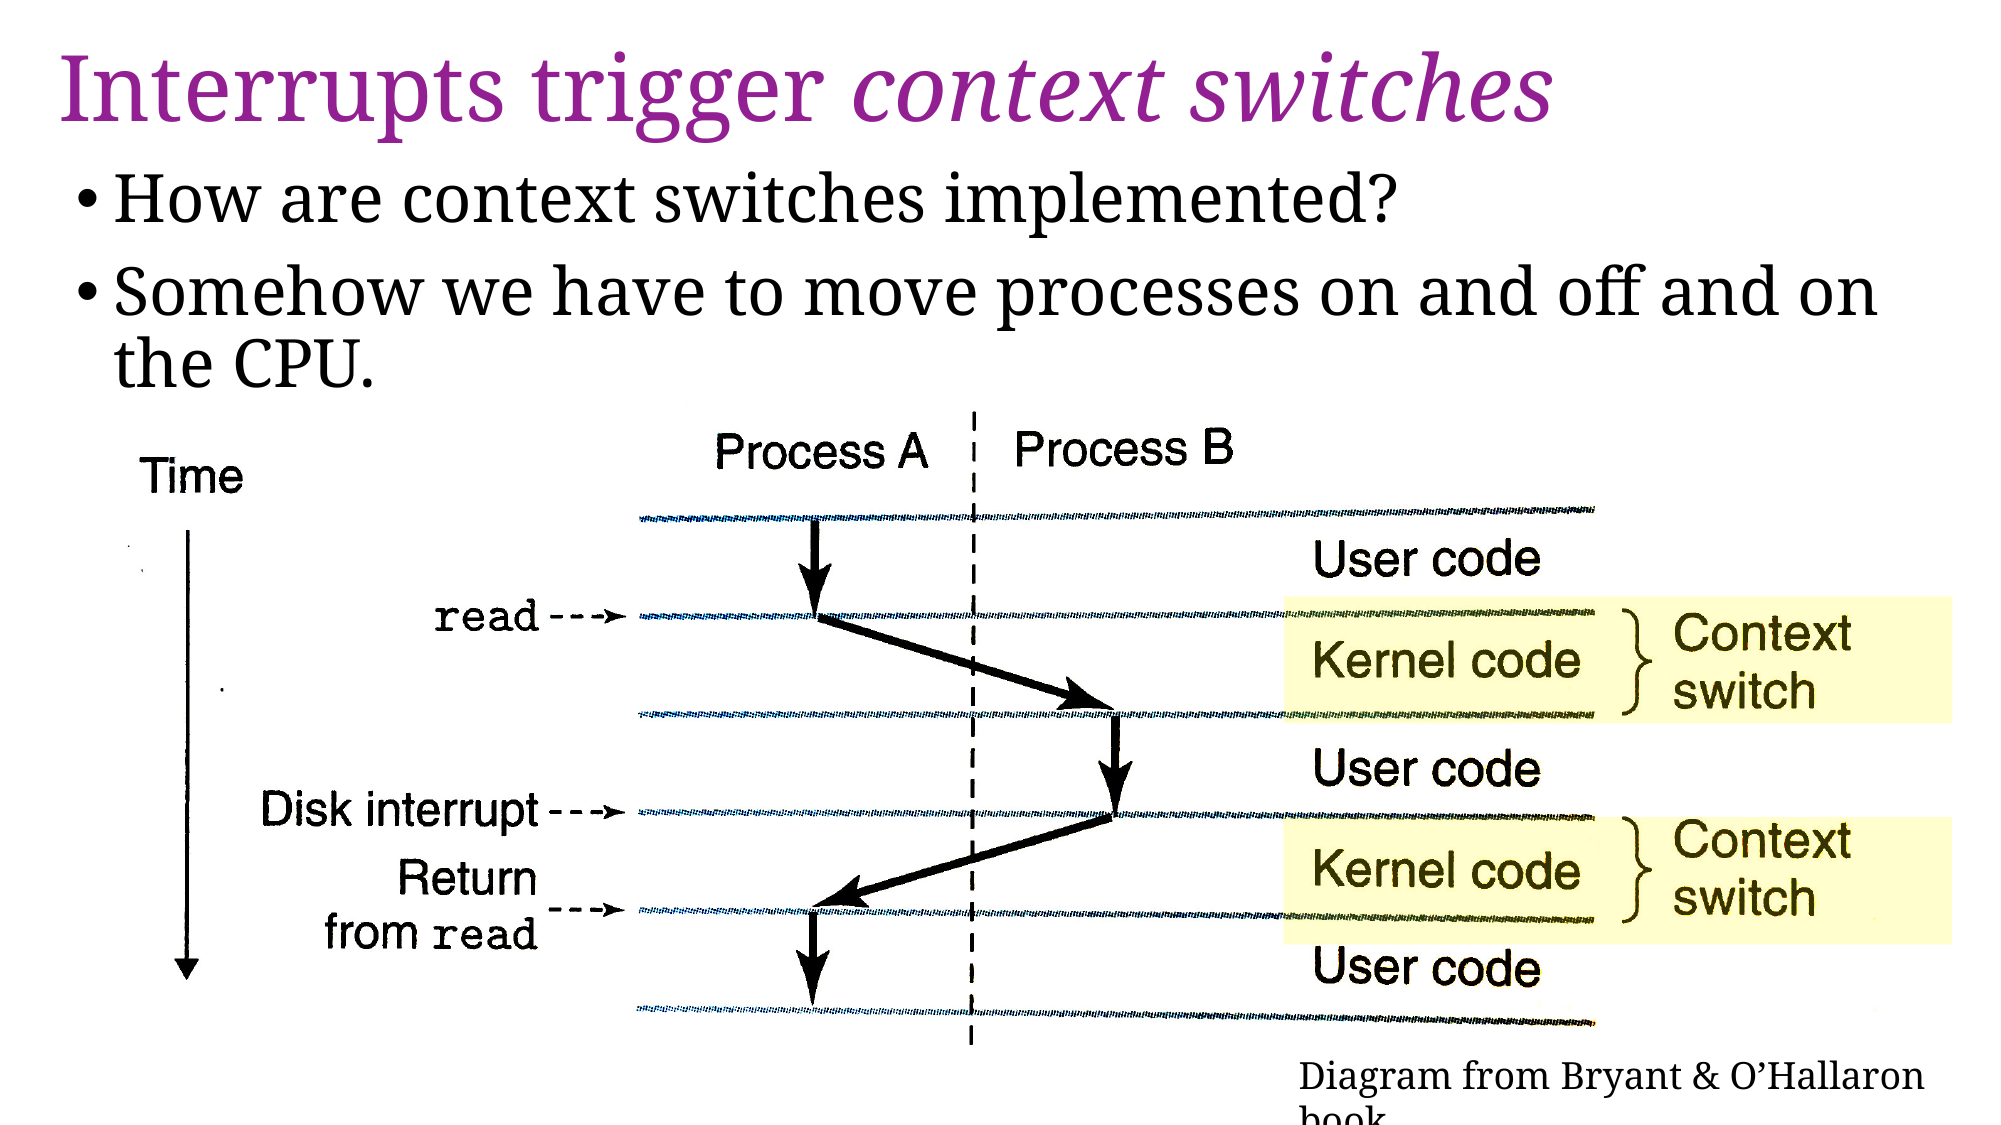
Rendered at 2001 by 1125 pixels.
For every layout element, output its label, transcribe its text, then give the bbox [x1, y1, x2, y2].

text_box [1881, 816, 1953, 945]
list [125, 384, 1881, 1080]
title Interrupts trigger context switches [43, 25, 1953, 158]
text_box Diagram from Bryant & O’Hallaron book [1283, 1044, 1953, 1125]
text_box [1881, 595, 1953, 725]
list How are context switches implemented? Somehow we have to move processes on and off and on the CPU. [60, 157, 1953, 404]
